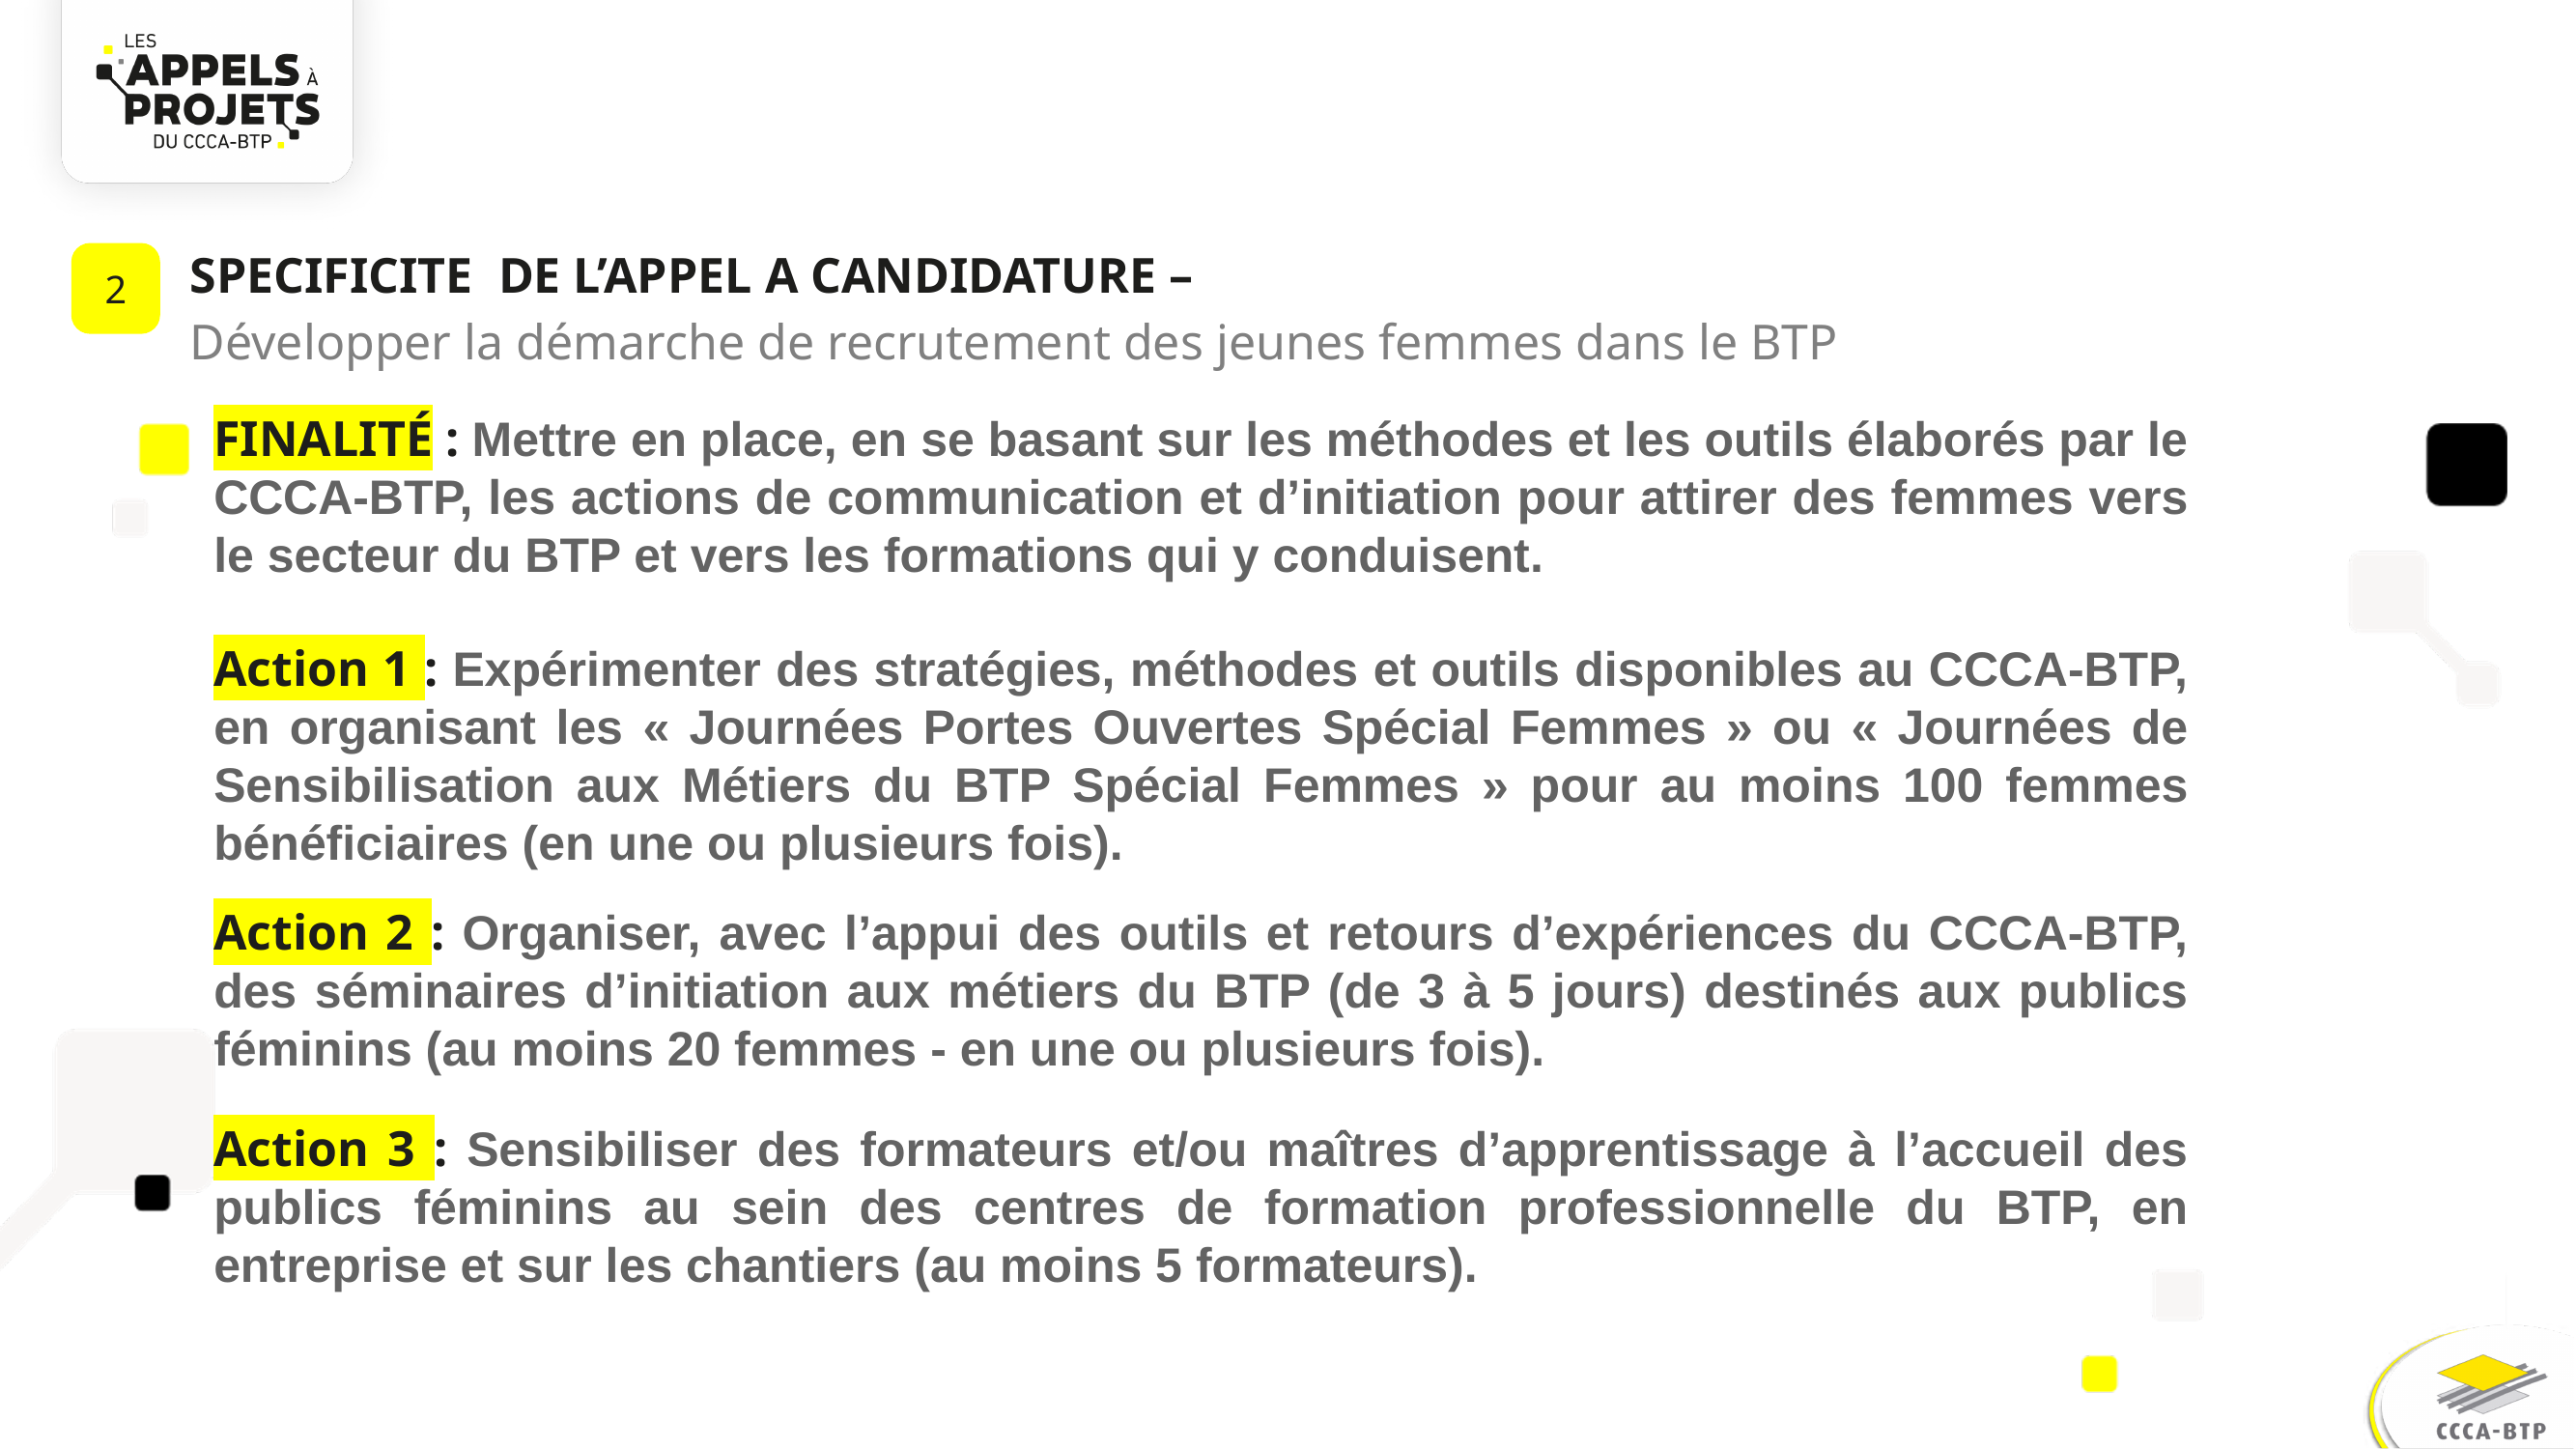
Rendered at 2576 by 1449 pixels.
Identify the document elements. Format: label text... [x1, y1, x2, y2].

picture [0, 423, 2574, 1449]
picture [0, 0, 416, 246]
text_box 2 [70, 242, 161, 335]
text_box Action 1 : Expérimenter des stratégies, méthodes et outils disponibles au CCCA-BTP, en organisant les « Journées Portes Ouvertes Spécial Femmes » ou « Journées de Sensibilisation aux Métiers du BTP Spécial Femmes » pour au moins 100 femmes bénéficiaires (en une ou plusieurs fois). [199, 630, 2204, 877]
text_box FINALITÉ : Mettre en place, en se basant sur les méthodes et les outils élaborés par le CCCA-BTP, les actions de communication et d’initiation pour attirer des femmes vers le secteur du BTP et vers les formations qui y conduisent. [199, 401, 2204, 589]
text_box SPECIFICITE DE L’APPEL A CANDIDATURE – Développer la démarche de recrutement des jeunes femmes dans le BTP [159, 242, 2256, 379]
text_box Action 2 : Organiser, avec l’appui des outils et retours d’expériences du CCCA-BTP, des séminaires d’initiation aux métiers du BTP (de 3 à 5 jours) destinés aux publics féminins (au moins 20 femmes - en une ou plusieurs fois). [199, 895, 2204, 1084]
text_box Action 3 : Sensibiliser des formateurs et/ou maîtres d’apprentissage à l’accueil des publics féminins au sein des centres de formation professionnelle du BTP, en entreprise et sur les chantiers (au moins 5 formateurs). [199, 1110, 2204, 1299]
